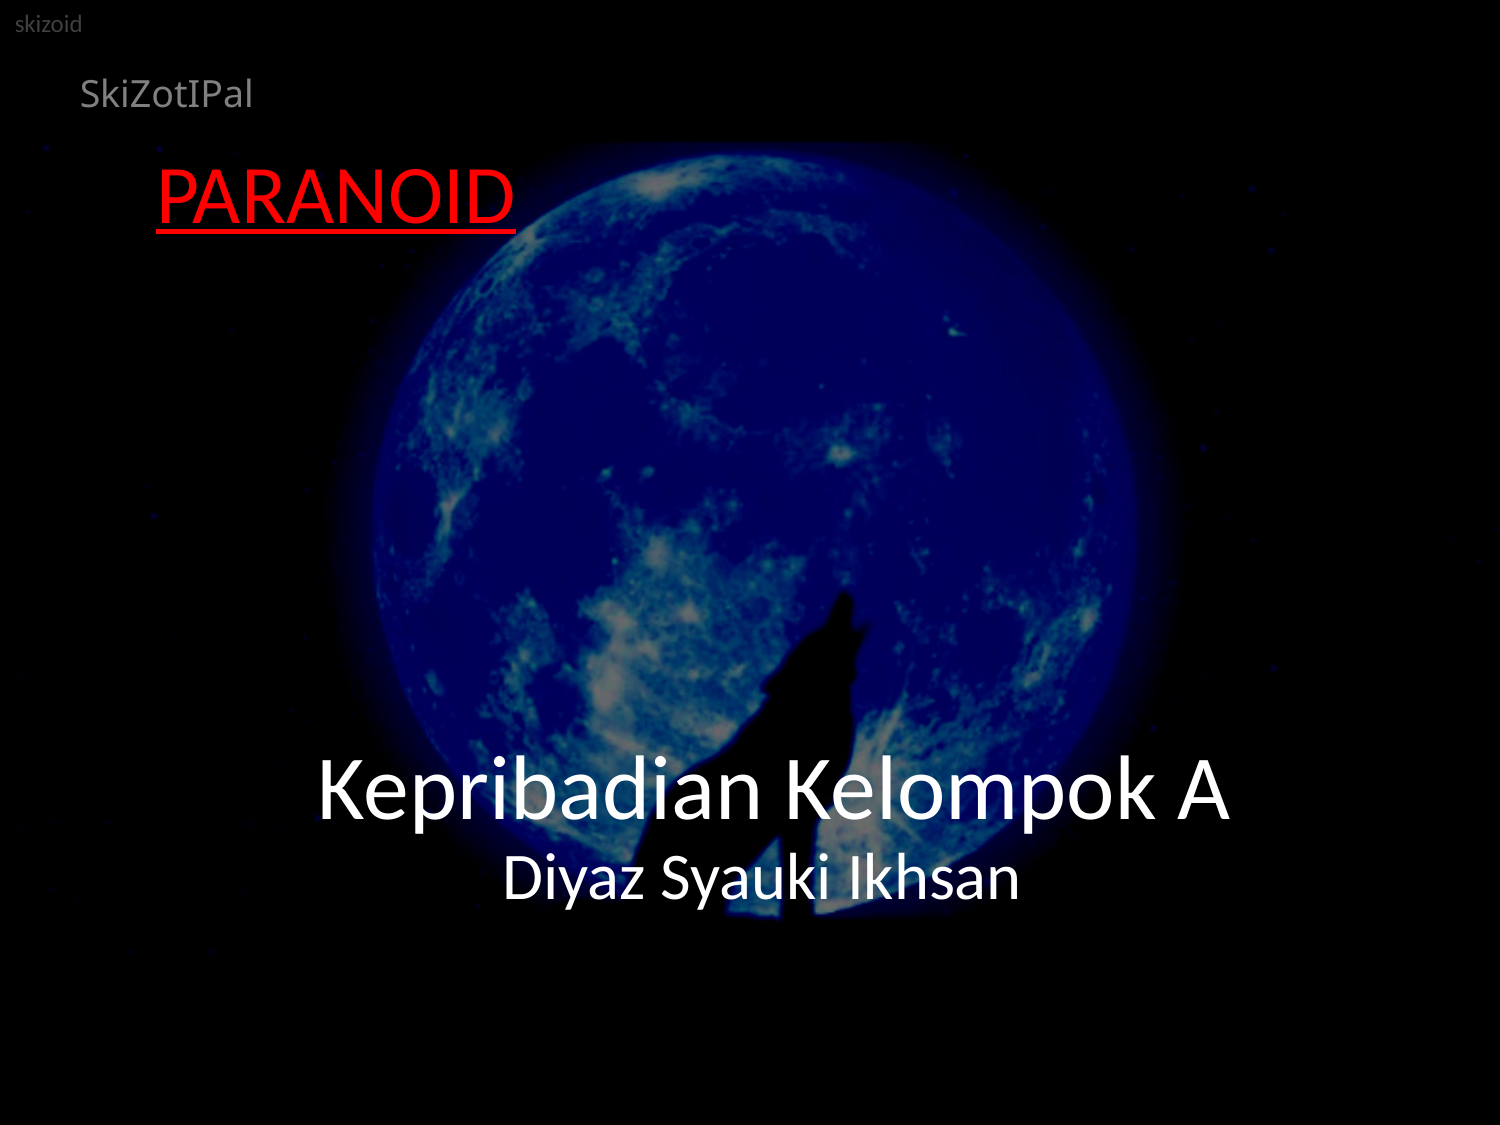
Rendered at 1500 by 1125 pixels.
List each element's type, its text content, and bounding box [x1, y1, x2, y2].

title Kepribadian Kelompok A [137, 662, 1413, 904]
text_box PARANOID [141, 132, 531, 248]
subtitle Diyaz Syauki Ikhsan [237, 825, 1288, 925]
text_box SkiZotIPal [65, 62, 269, 123]
text_box skizoid [0, 0, 165, 45]
picture [0, 0, 1500, 1125]
